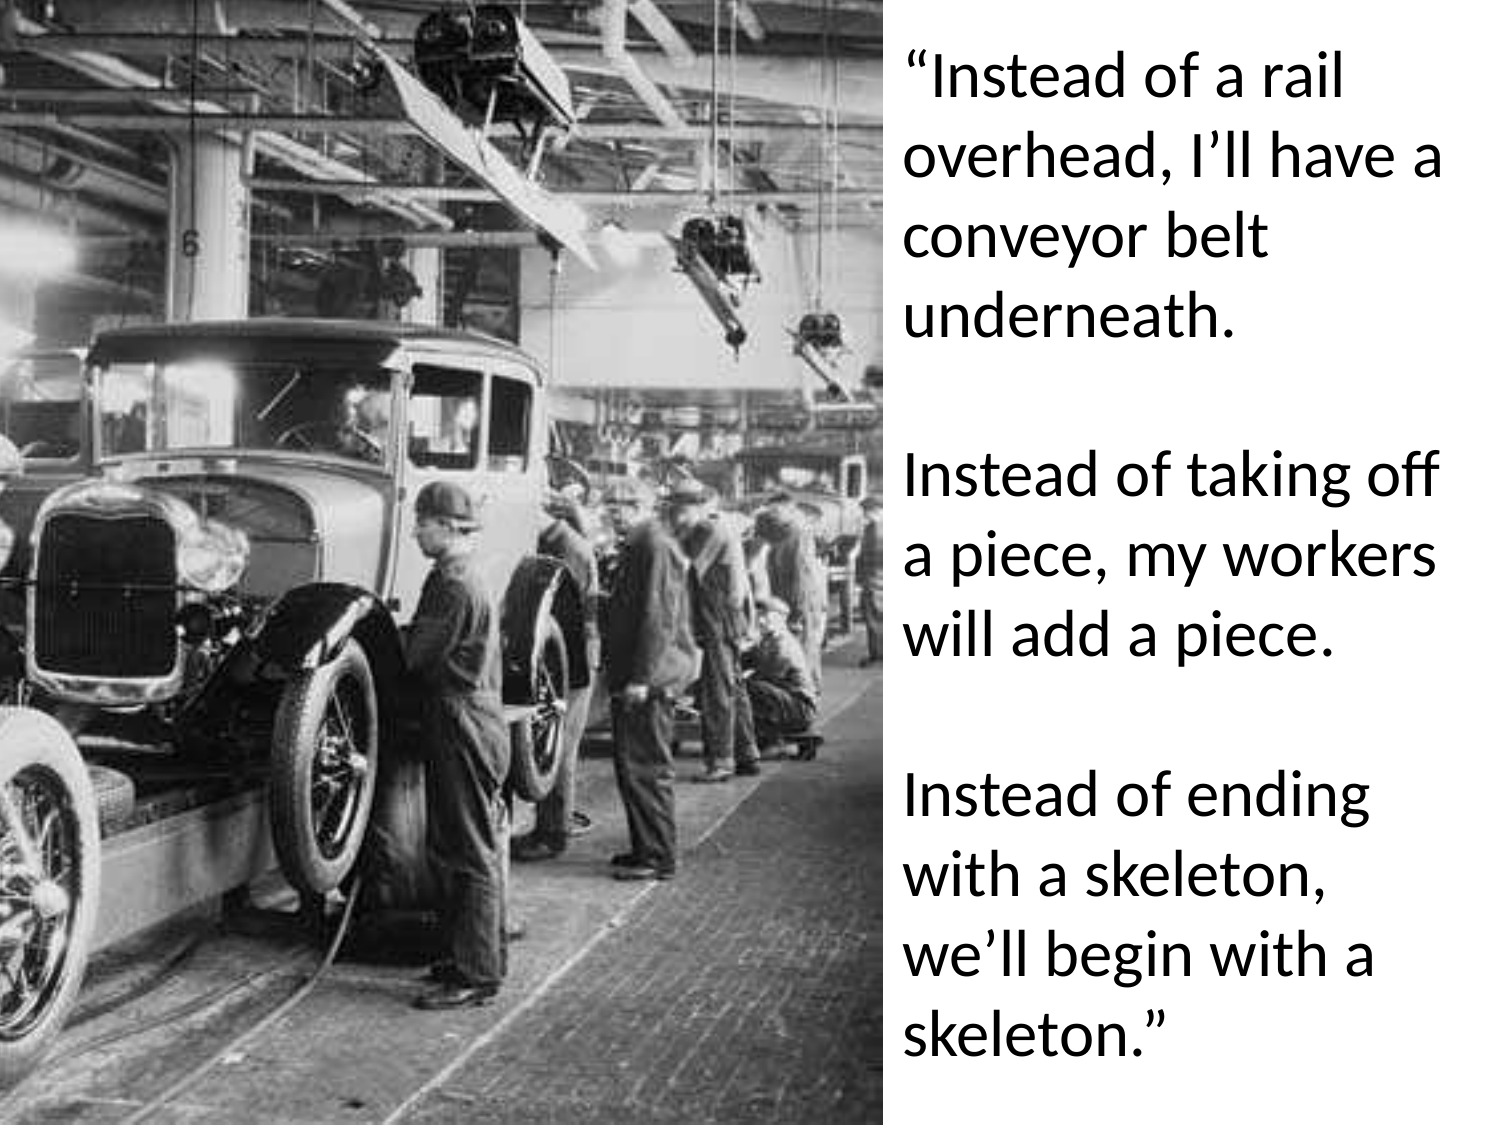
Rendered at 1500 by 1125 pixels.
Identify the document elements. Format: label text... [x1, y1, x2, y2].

text_box “Instead of a rail overhead, I’ll have a conveyor belt underneath. Instead of taking off a piece, my workers will add a piece. Instead of ending with a skeleton, we’ll begin with a skeleton.” [887, 23, 1493, 1078]
picture [0, 0, 883, 1125]
